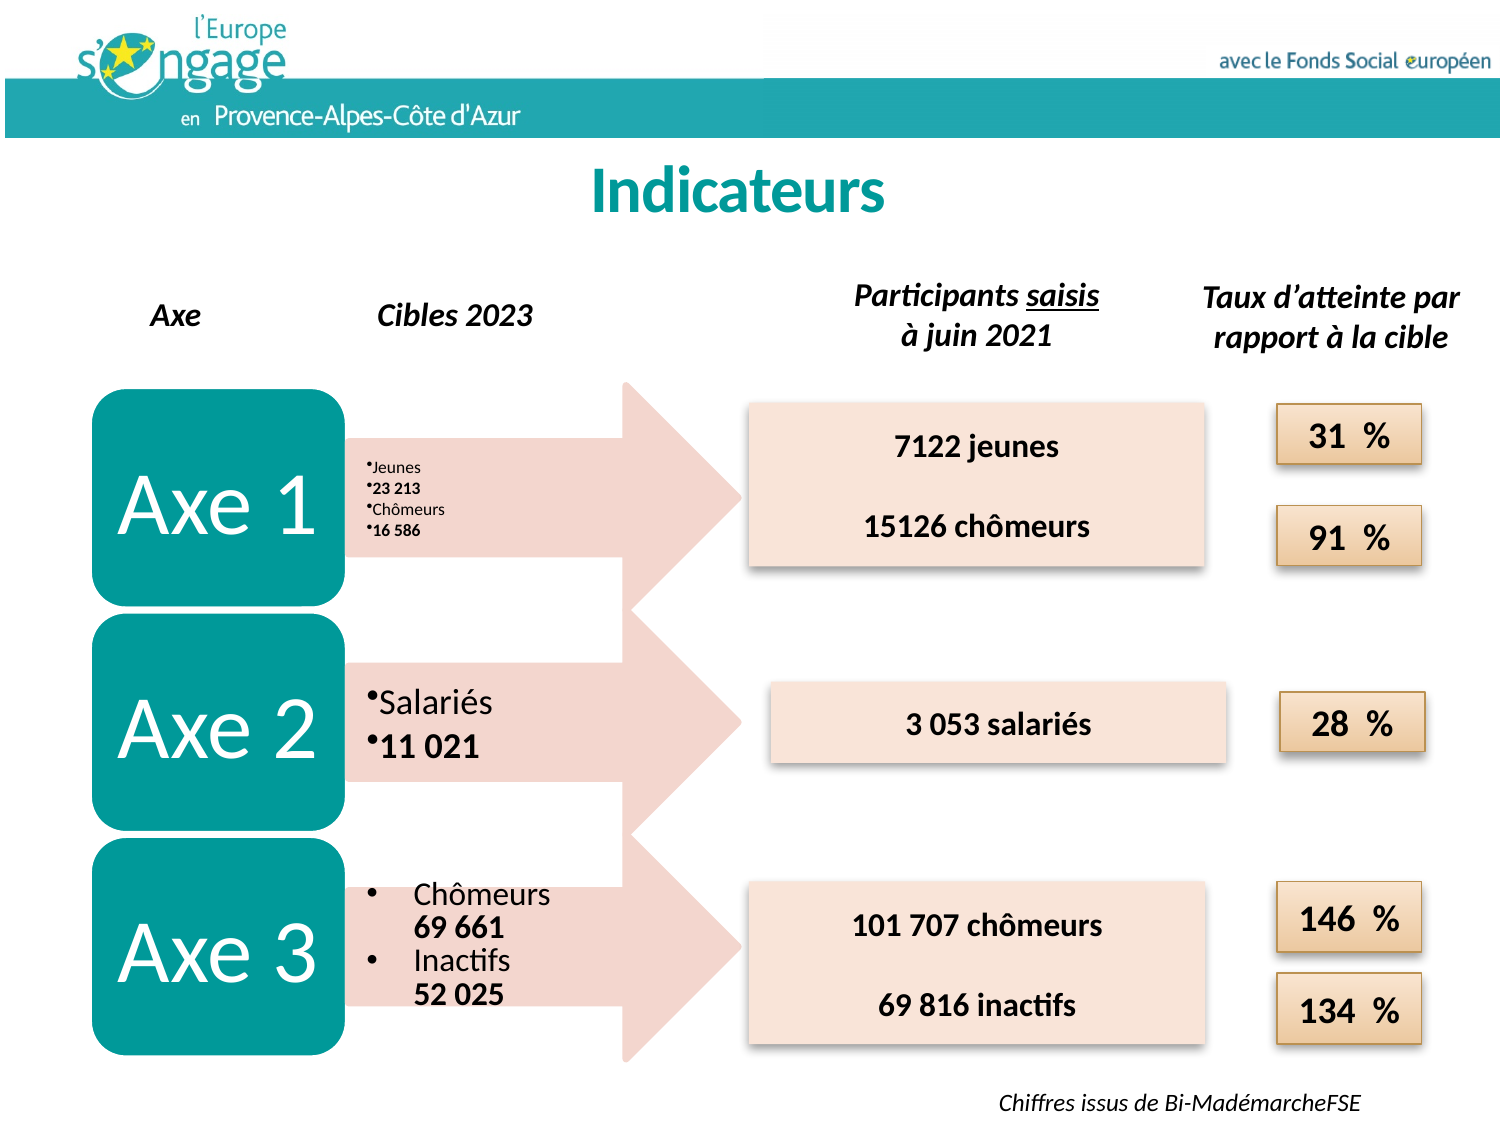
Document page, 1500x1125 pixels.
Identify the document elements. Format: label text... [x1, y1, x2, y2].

text_box 31 % [1276, 403, 1422, 465]
text_box Participants saisis à juin 2021 [834, 265, 1119, 361]
text_box Taux d’atteinte par rapport à la cible [1163, 267, 1500, 363]
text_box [88, 385, 739, 1060]
text_box Cibles 2023 [360, 286, 550, 341]
text_box 134 % [1276, 972, 1422, 1045]
title Indicateurs [407, 151, 1069, 327]
text_box 28 % [1279, 691, 1426, 752]
picture [1205, 45, 1500, 76]
text_box Axe [135, 286, 325, 341]
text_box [4, 14, 1500, 138]
text_box 7122 jeunes 15126 chômeurs [746, 399, 1208, 569]
text_box 91 % [1276, 505, 1422, 566]
text_box 3 053 salariés [768, 679, 1229, 766]
text_box 101 707 chômeurs 69 816 inactifs [746, 878, 1208, 1047]
text_box Chiffres issus de Bi-MadémarcheFSE [984, 1078, 1469, 1124]
text_box 146 % [1276, 881, 1422, 953]
